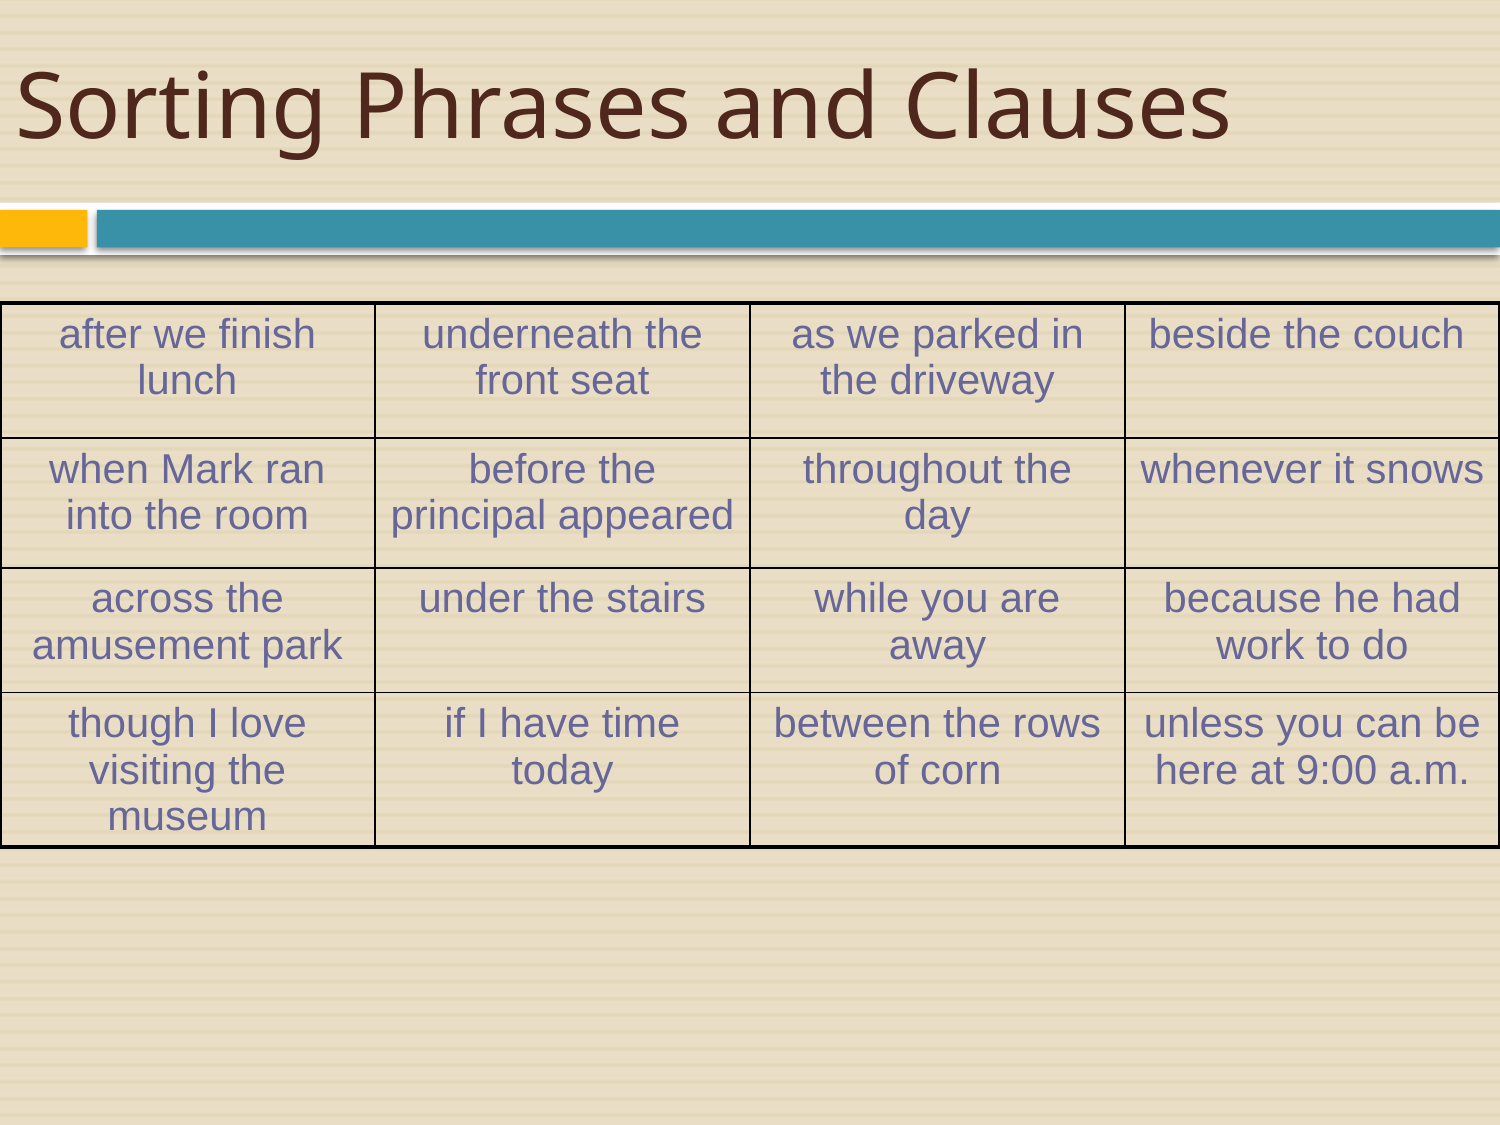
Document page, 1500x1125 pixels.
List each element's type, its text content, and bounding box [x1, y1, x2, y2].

table_header after we finish lunch [2, 305, 374, 437]
table_cell because he had work to do [1126, 569, 1498, 692]
table_cell unless you can be here at 9:00 a.m. [1126, 693, 1498, 845]
table_header as we parked in the driveway [751, 305, 1124, 437]
title Sorting Phrases and Clauses [0, 49, 1276, 154]
table_cell between the rows of corn [751, 693, 1124, 845]
table_cell before the principal appeared [376, 439, 749, 567]
table_cell across the amusement park [2, 569, 374, 692]
table_cell while you are away [751, 569, 1124, 692]
table_cell throughout the day [751, 439, 1124, 567]
table_header underneath the front seat [376, 305, 749, 437]
table_cell though I love visiting the museum [2, 693, 374, 845]
table_cell under the stairs [376, 569, 749, 692]
table_cell when Mark ran into the room [2, 439, 374, 567]
table_cell whenever it snows [1126, 439, 1498, 567]
table_cell if I have time today [376, 693, 749, 845]
table_header beside the couch [1126, 305, 1498, 437]
